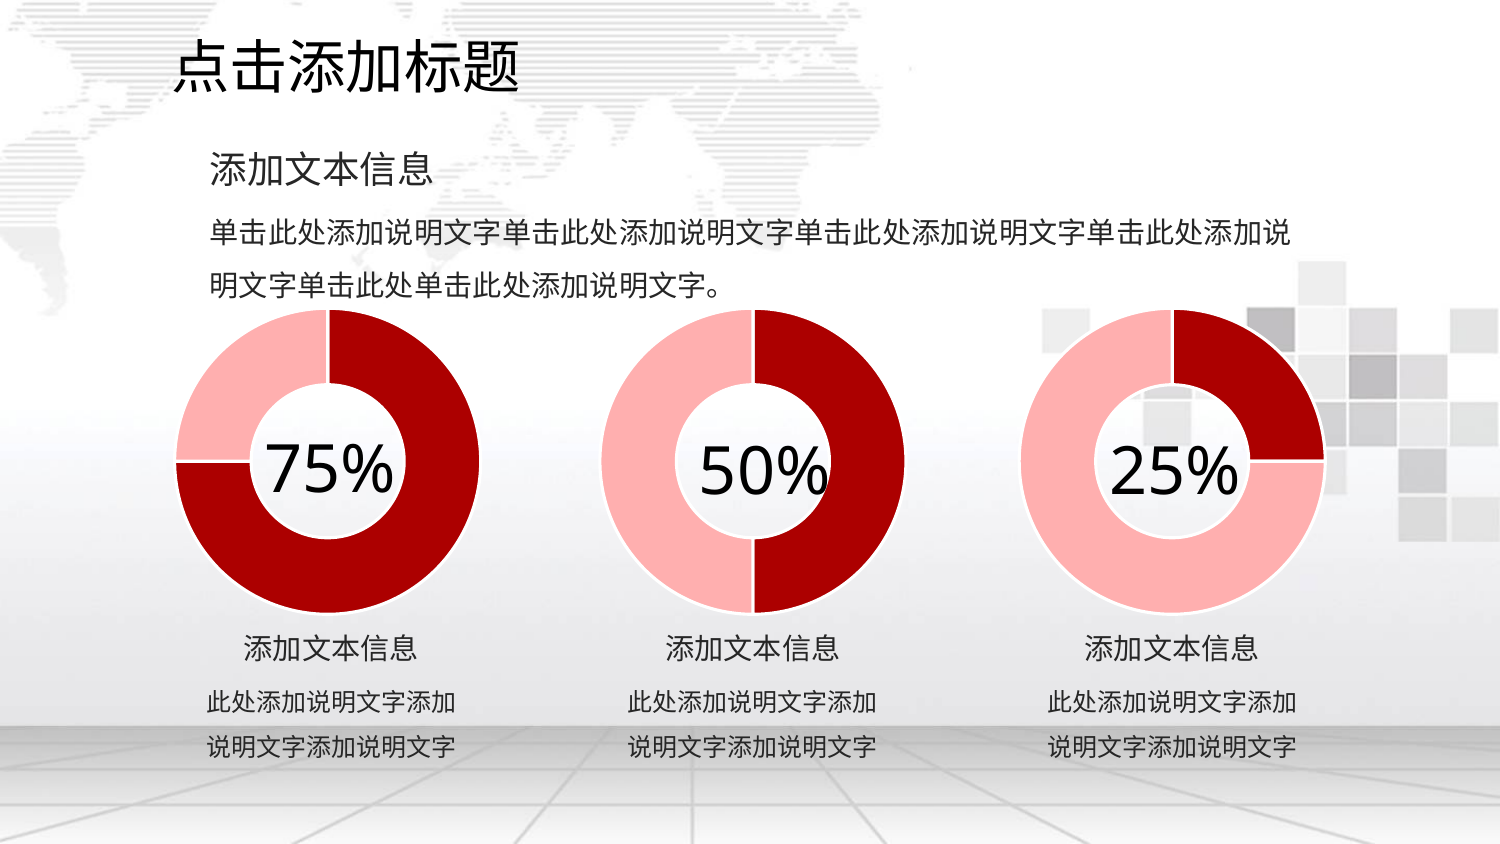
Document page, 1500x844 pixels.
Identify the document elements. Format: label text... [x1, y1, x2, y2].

picture [0, 0, 1500, 844]
chart [112, 301, 1388, 621]
text_box 点击添加标题 [156, 22, 550, 108]
text_box 添加文本信息 此处添加说明文字添加说明文字添加说明文字 [604, 622, 902, 794]
text_box 添加文本信息 此处添加说明文字添加说明文字添加说明文字 [1023, 622, 1321, 794]
text_box 添加文本信息 单击此处添加说明文字单击此处添加说明文字单击此处添加说明文字单击此处添加说明文字单击此处单击此处添加说明文字。 [194, 138, 1328, 301]
text_box 添加文本信息 此处添加说明文字添加说明文字添加说明文字 [182, 622, 481, 794]
